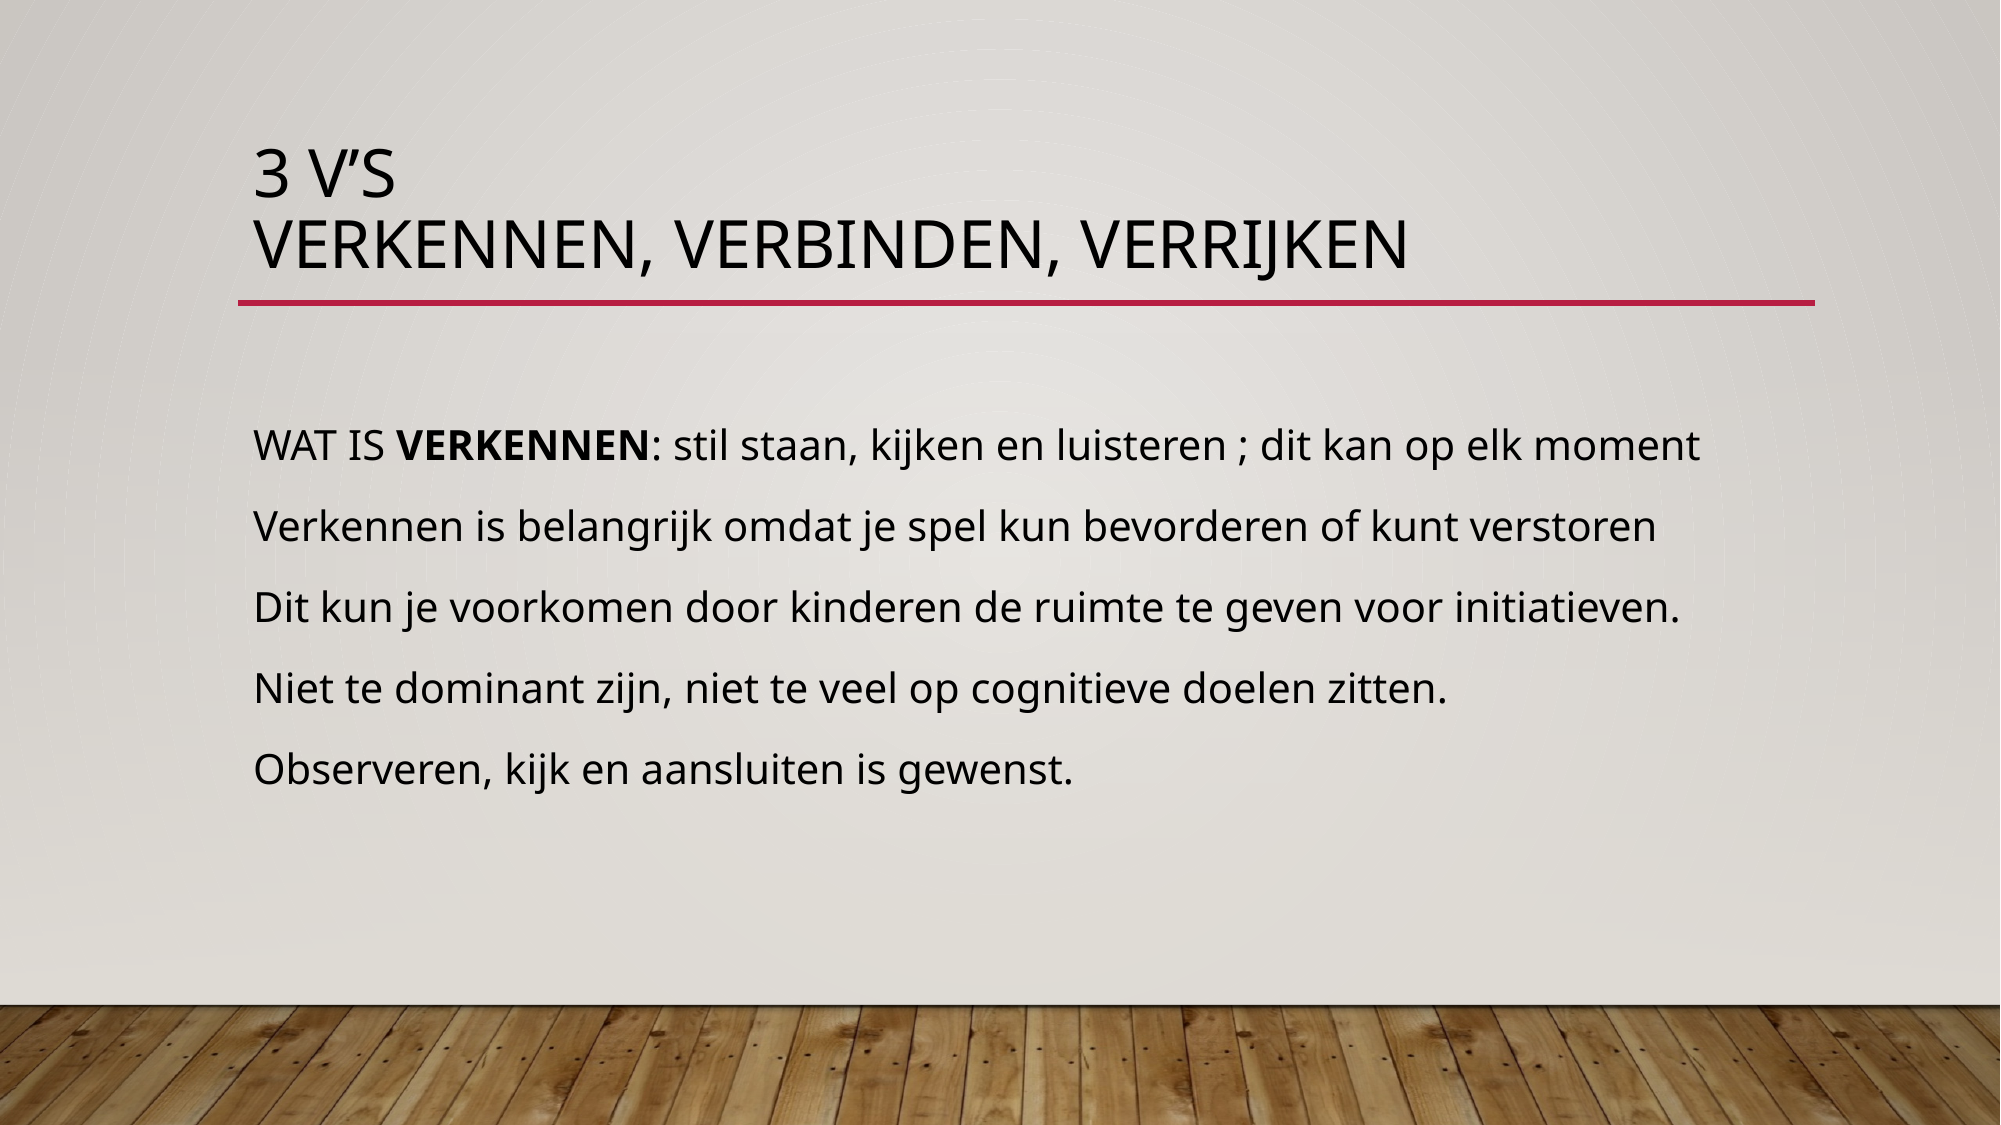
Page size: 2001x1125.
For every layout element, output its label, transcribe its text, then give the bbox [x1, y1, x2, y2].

title 3 V’s VERKENNEN, VERBINDEN, VERRIJKEN [238, 131, 1814, 305]
picture [0, 1005, 2000, 1125]
list WAT IS VERKENNEN: stil staan, kijken en luisteren ; dit kan op elk moment Verkennen is belangrijk omdat je spel kun bevorderen of kunt verstoren Dit kun je voorkomen door kinderen de ruimte te geven voor initiatieven. Niet te dominant zijn, niet te veel op cognitieve doelen zitten. Observeren, kijk en aansluiten is gewenst. [238, 330, 1814, 897]
